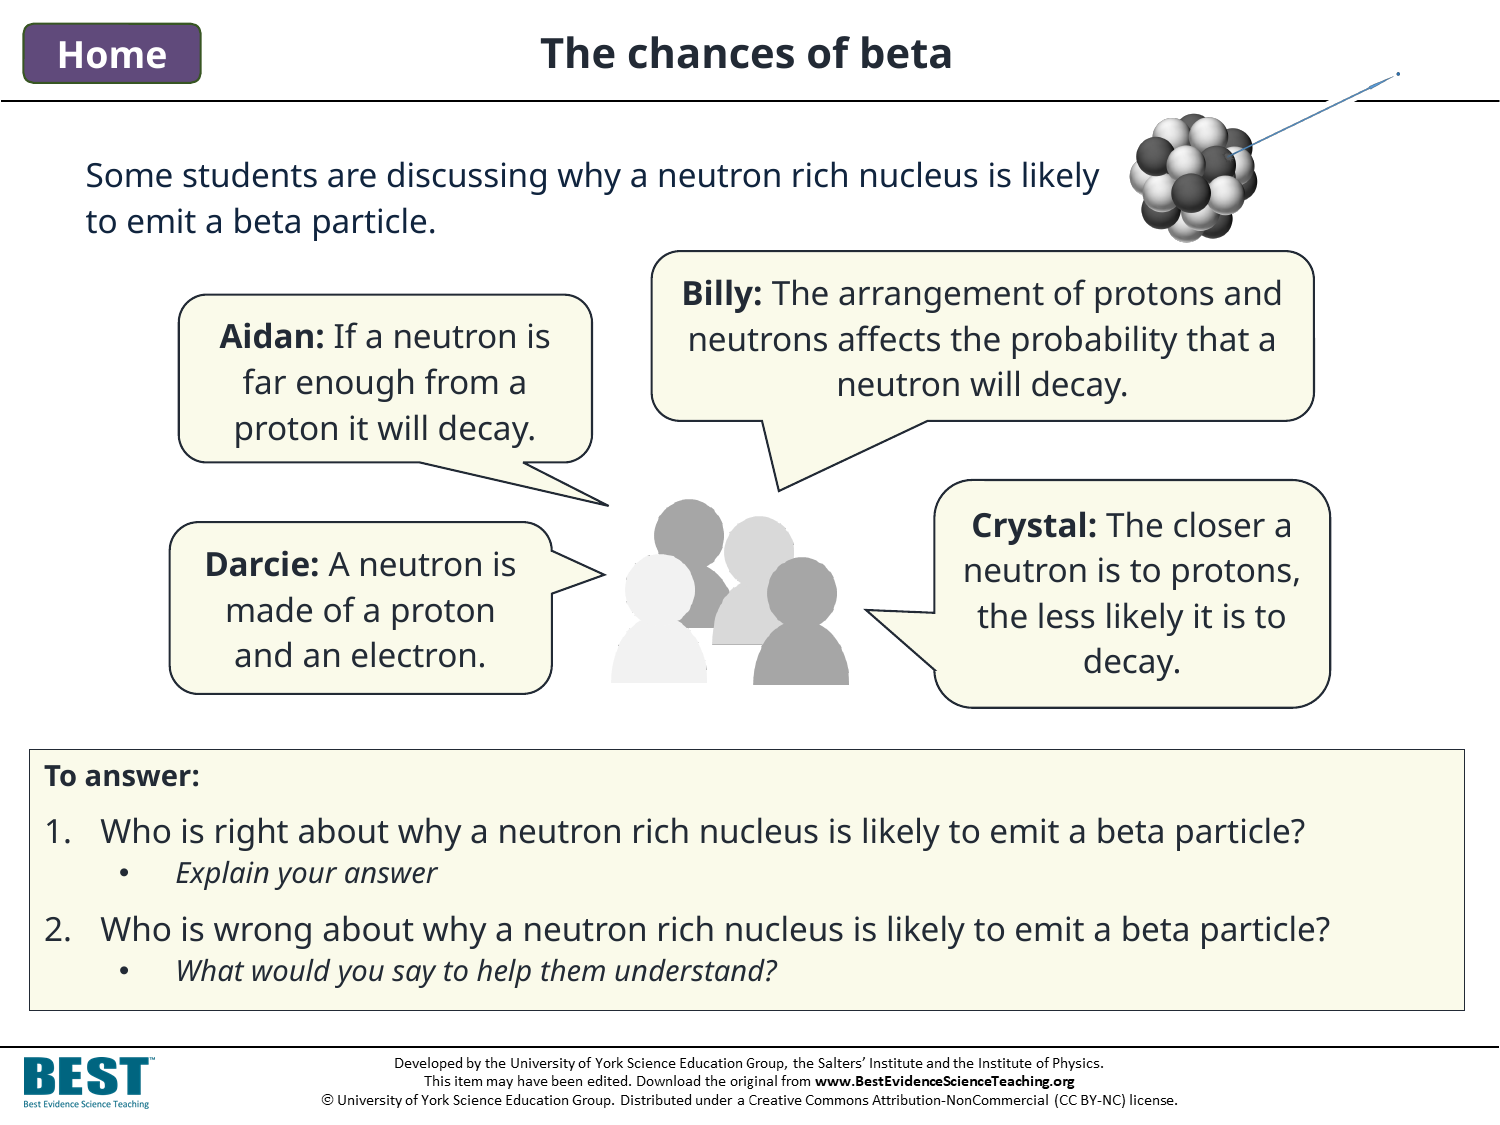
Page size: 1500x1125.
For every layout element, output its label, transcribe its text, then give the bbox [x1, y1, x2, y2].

picture [0, 100, 1500, 1119]
text_box The chances of beta [23, 4, 1471, 99]
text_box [1129, 54, 1436, 243]
text_box Home [22, 22, 202, 84]
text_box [169, 251, 1331, 708]
